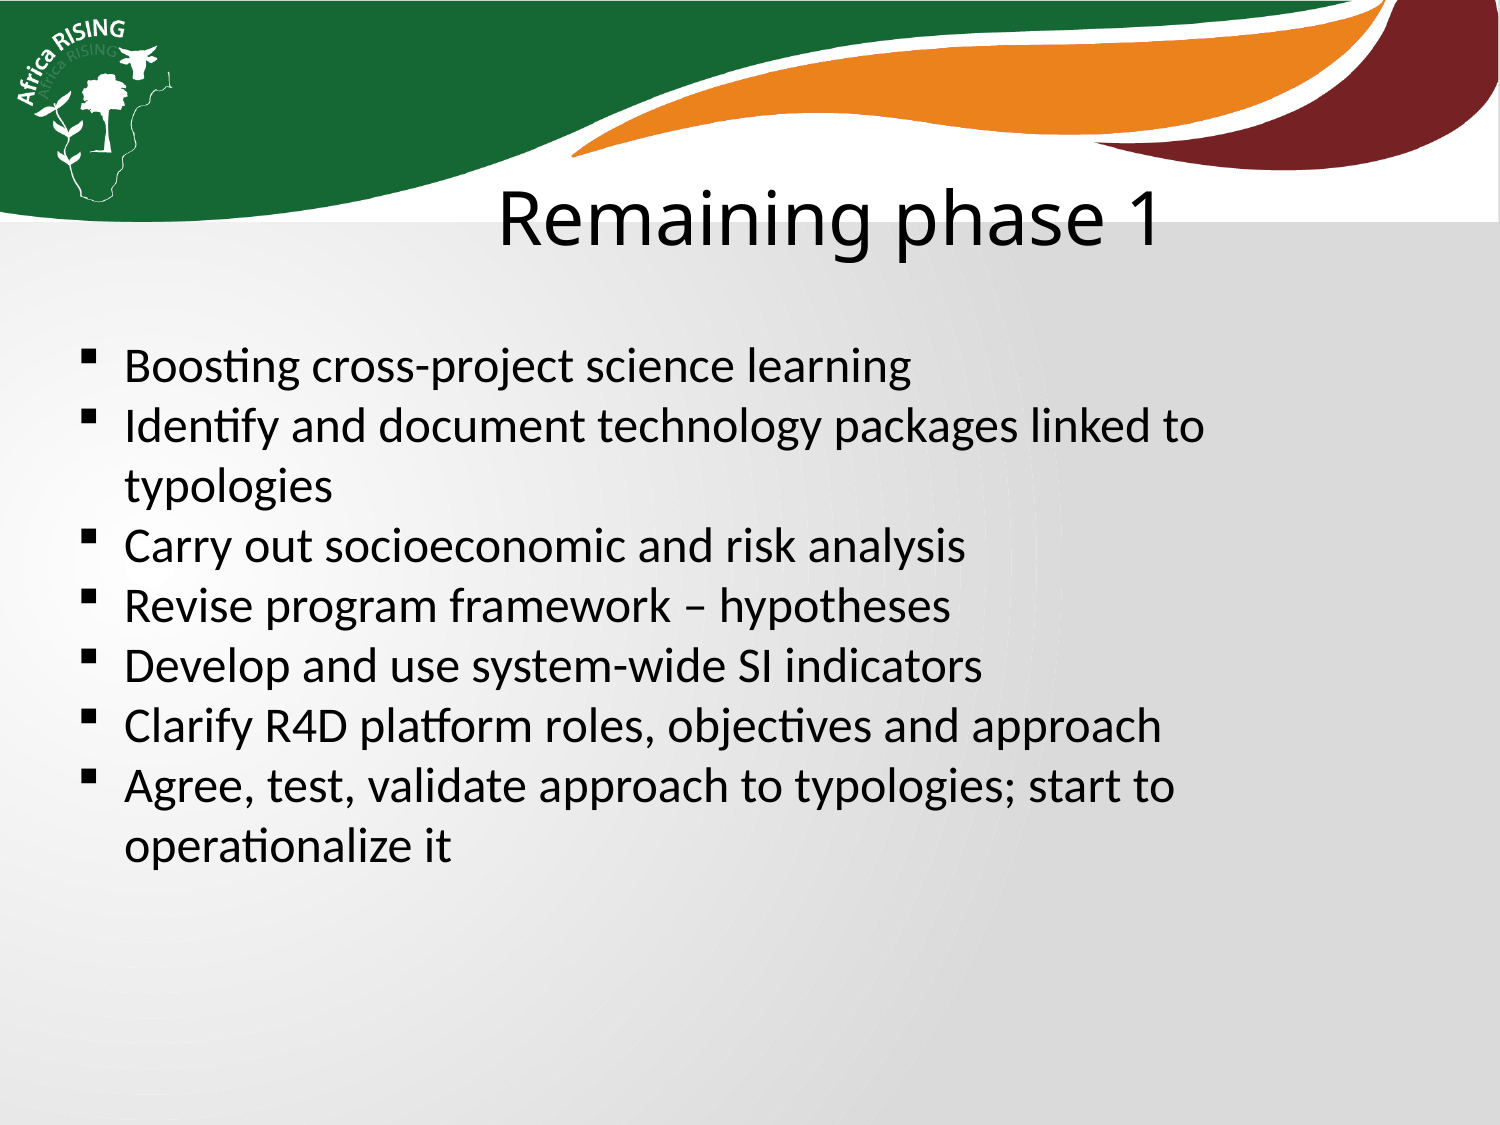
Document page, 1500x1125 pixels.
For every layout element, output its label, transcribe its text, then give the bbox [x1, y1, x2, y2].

picture [0, 0, 1499, 222]
list Remaining phase 1 [462, 162, 1350, 275]
text_box Boosting cross-project science learning Identify and document technology packages linked to typologies Carry out socioeconomic and risk analysis Revise program framework – hypotheses Develop and use system-wide SI indicators Clarify R4D platform roles, objectives and approach Agree, test, validate approach to typologies; start to operationalize it [62, 324, 1438, 925]
